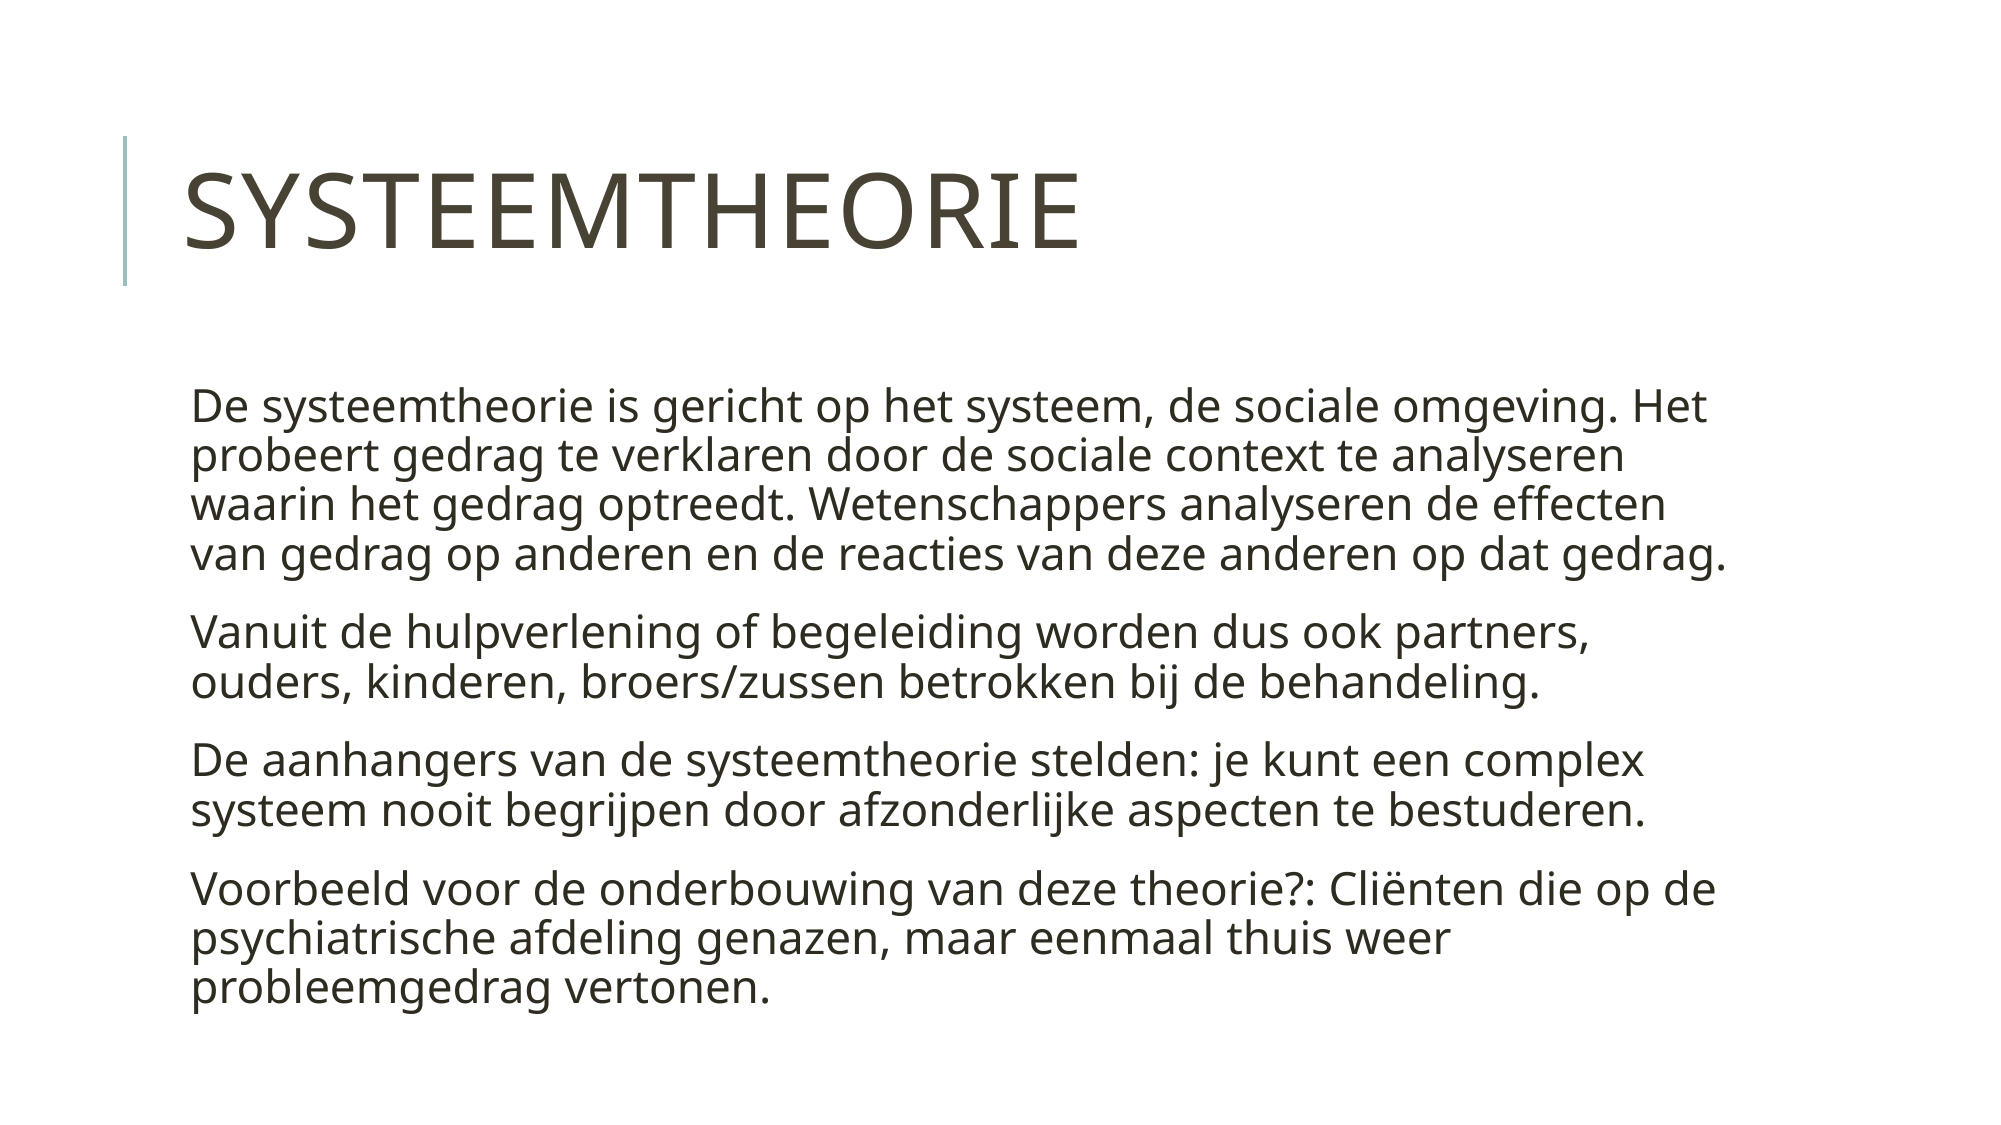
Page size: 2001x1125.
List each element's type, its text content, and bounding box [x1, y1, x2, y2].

list De systeemtheorie is gericht op het systeem, de sociale omgeving. Het probeert gedrag te verklaren door de sociale context te analyseren waarin het gedrag optreedt. Wetenschappers analyseren de effecten van gedrag op anderen en de reacties van deze anderen op dat gedrag. Vanuit de hulpverlening of begeleiding worden dus ook partners, ouders, kinderen, broers/zussen betrokken bij de behandeling. De aanhangers van de systeemtheorie stelden: je kunt een complex systeem nooit begrijpen door afzonderlijke aspecten te bestuderen. Voorbeeld voor de onderbouwing van deze theorie?: Cliënten die op de psychiatrische afdeling genazen, maar eenmaal thuis weer probleemgedrag vertonen. [168, 375, 1763, 1035]
title systeemtheorie [168, 96, 1763, 342]
